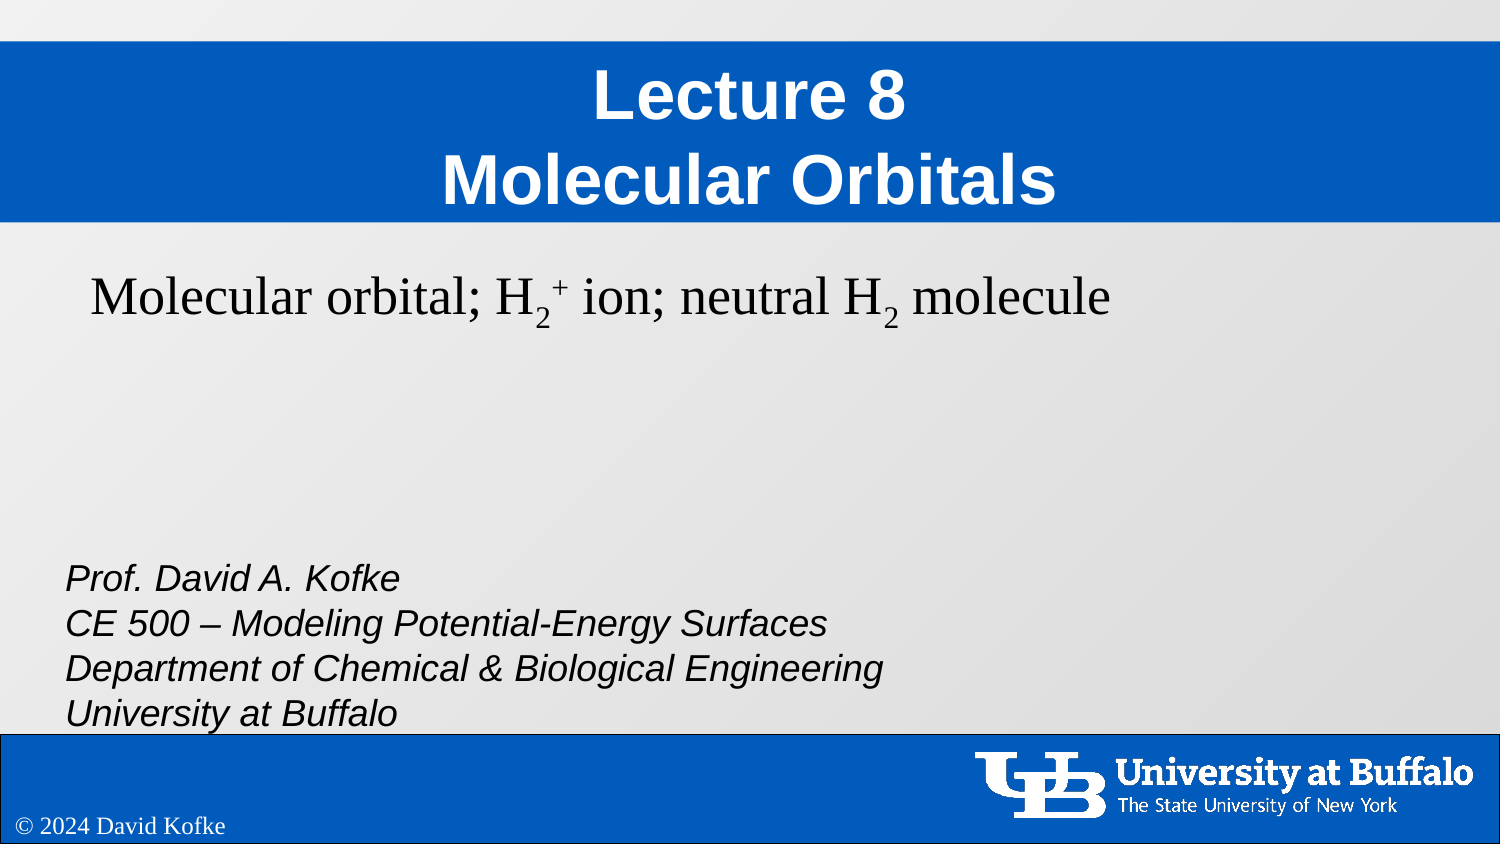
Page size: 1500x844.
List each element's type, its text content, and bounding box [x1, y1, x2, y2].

title Lecture 8 Molecular Orbitals [0, 41, 1500, 223]
text_box © 2024 David Kofke [0, 802, 250, 844]
subtitle Molecular orbital; H2+ ion; neutral H2 molecule [74, 252, 1426, 469]
picture [975, 751, 1478, 818]
